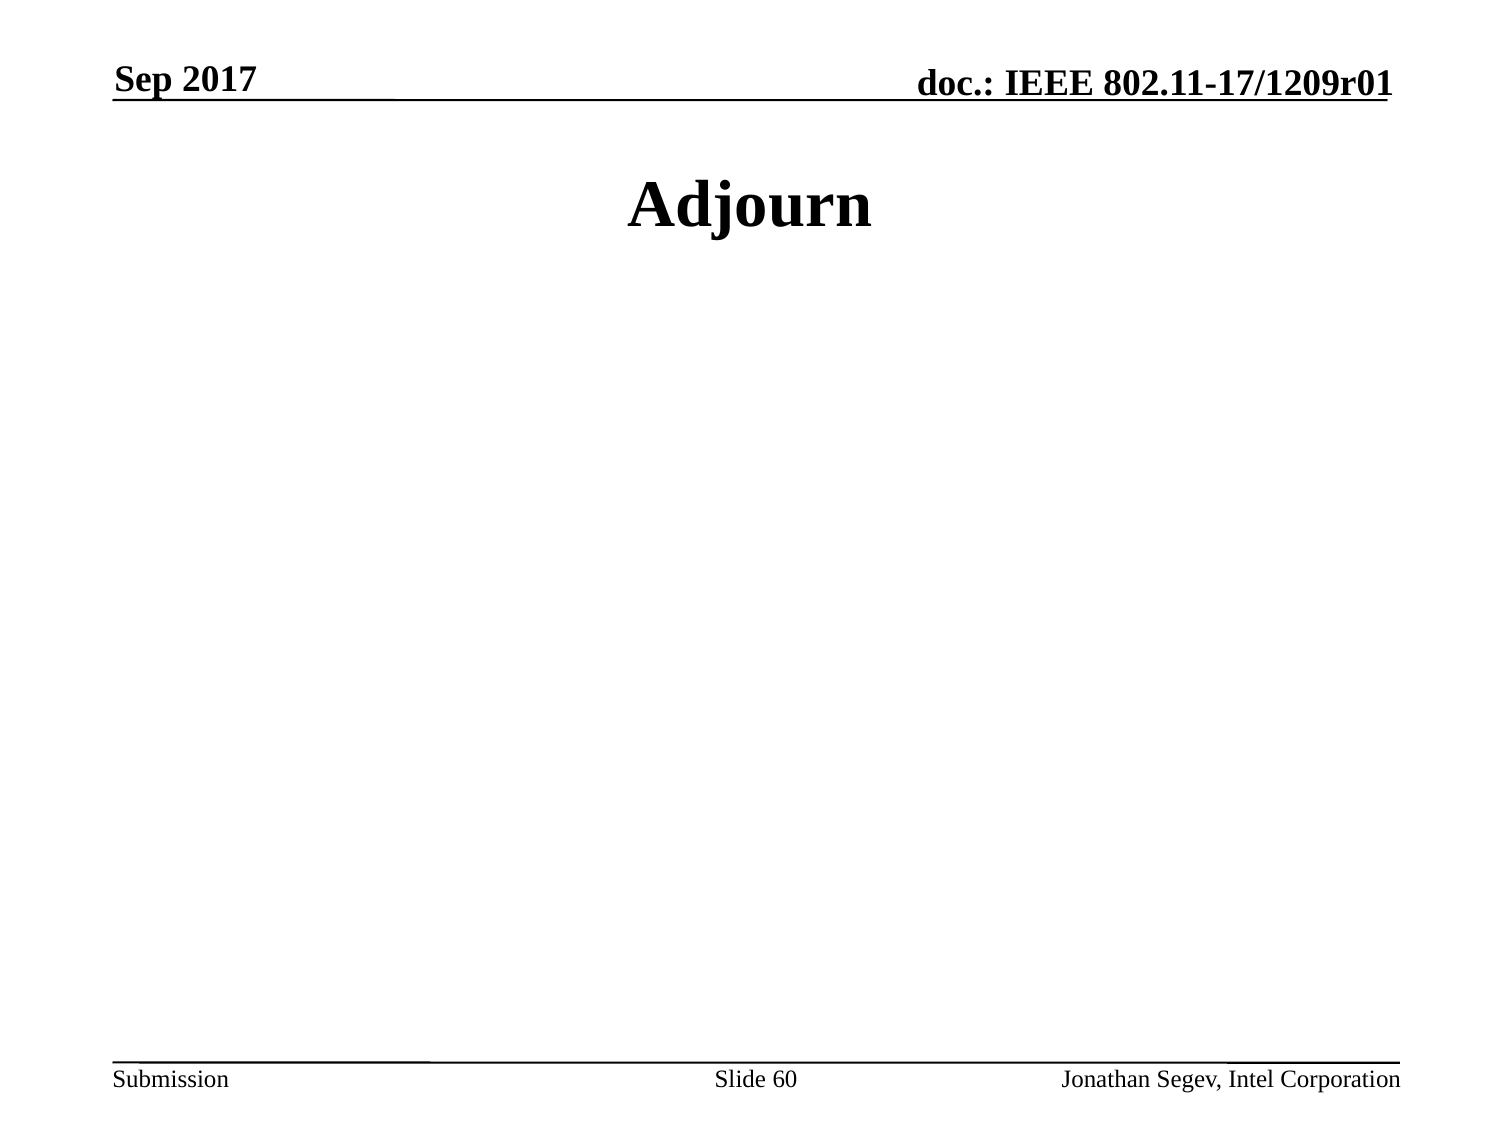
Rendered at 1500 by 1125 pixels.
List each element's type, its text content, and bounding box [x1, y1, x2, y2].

slide_number Slide 60 [712, 1061, 800, 1123]
footer Jonathan Segev, Intel Corporation [878, 1061, 1402, 1093]
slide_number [114, 54, 423, 100]
title Adjourn [112, 112, 1388, 288]
